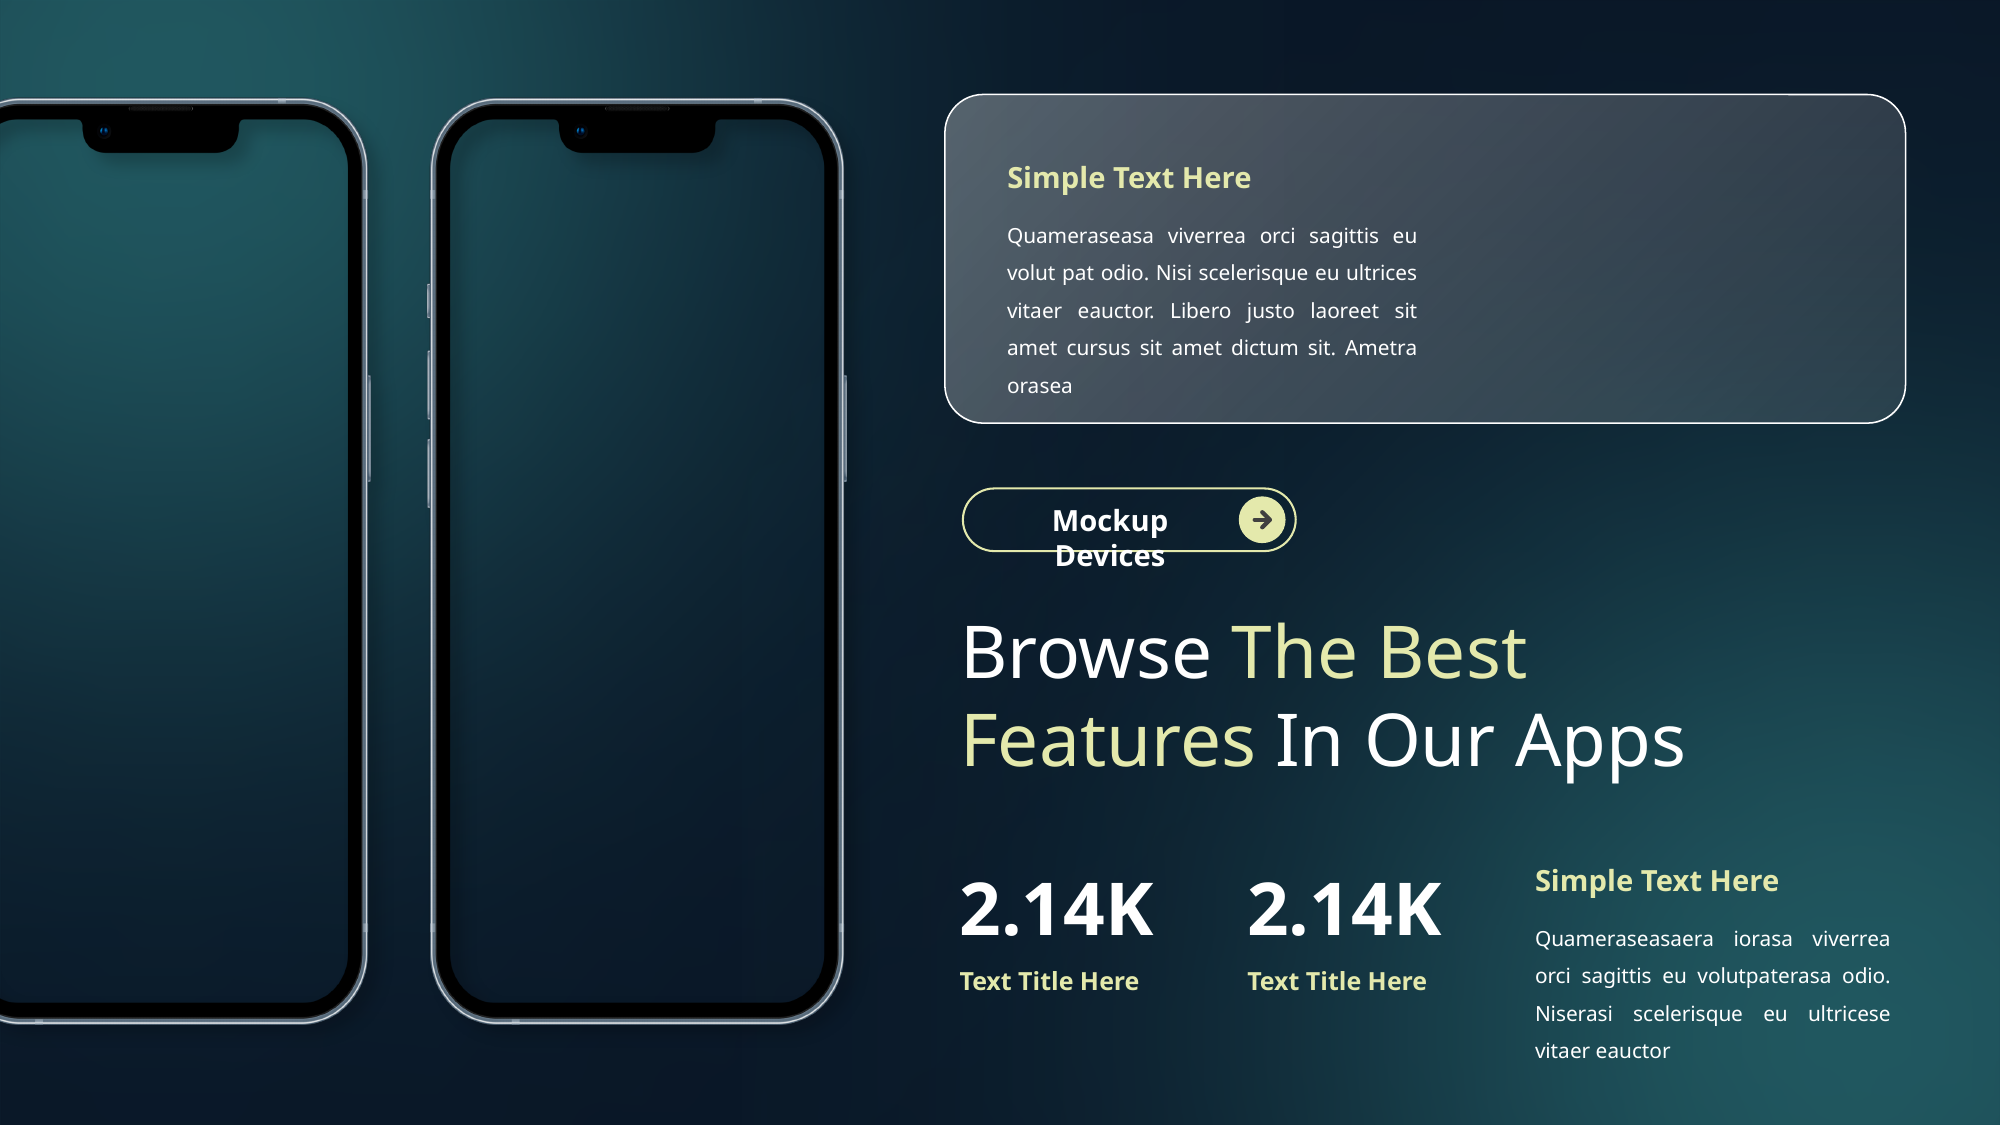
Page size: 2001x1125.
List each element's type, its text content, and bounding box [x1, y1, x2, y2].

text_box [1238, 496, 1286, 544]
text_box Simple Text Here [1520, 855, 1821, 906]
text_box Text Title Here [1232, 958, 1480, 1004]
text_box Mockup Devices [981, 494, 1239, 580]
text_box [961, 487, 1297, 553]
text_box Text Title Here [944, 958, 1193, 1004]
text_box Quameraseasaera iorasa viverrea orci sagittis eu volutpaterasa odio. Niserasi scelerisque eu ultricese vitaer eauctor [1520, 905, 1906, 1071]
text_box 2.14K [944, 855, 1193, 958]
text_box Browse The Best Features In Our Apps [945, 598, 1805, 789]
text_box Simple Text Here [992, 152, 1293, 202]
text_box [943, 93, 1907, 425]
text_box Quameraseasa viverrea orci sagittis eu volut pat odio. Nisi scelerisque eu ultrices vitaer eauctor. Libero justo laoreet sit amet cursus sit amet dictum sit. Ametra orasea [992, 202, 1433, 405]
text_box 2.14K [1232, 855, 1480, 958]
picture [0, 0, 2000, 1125]
